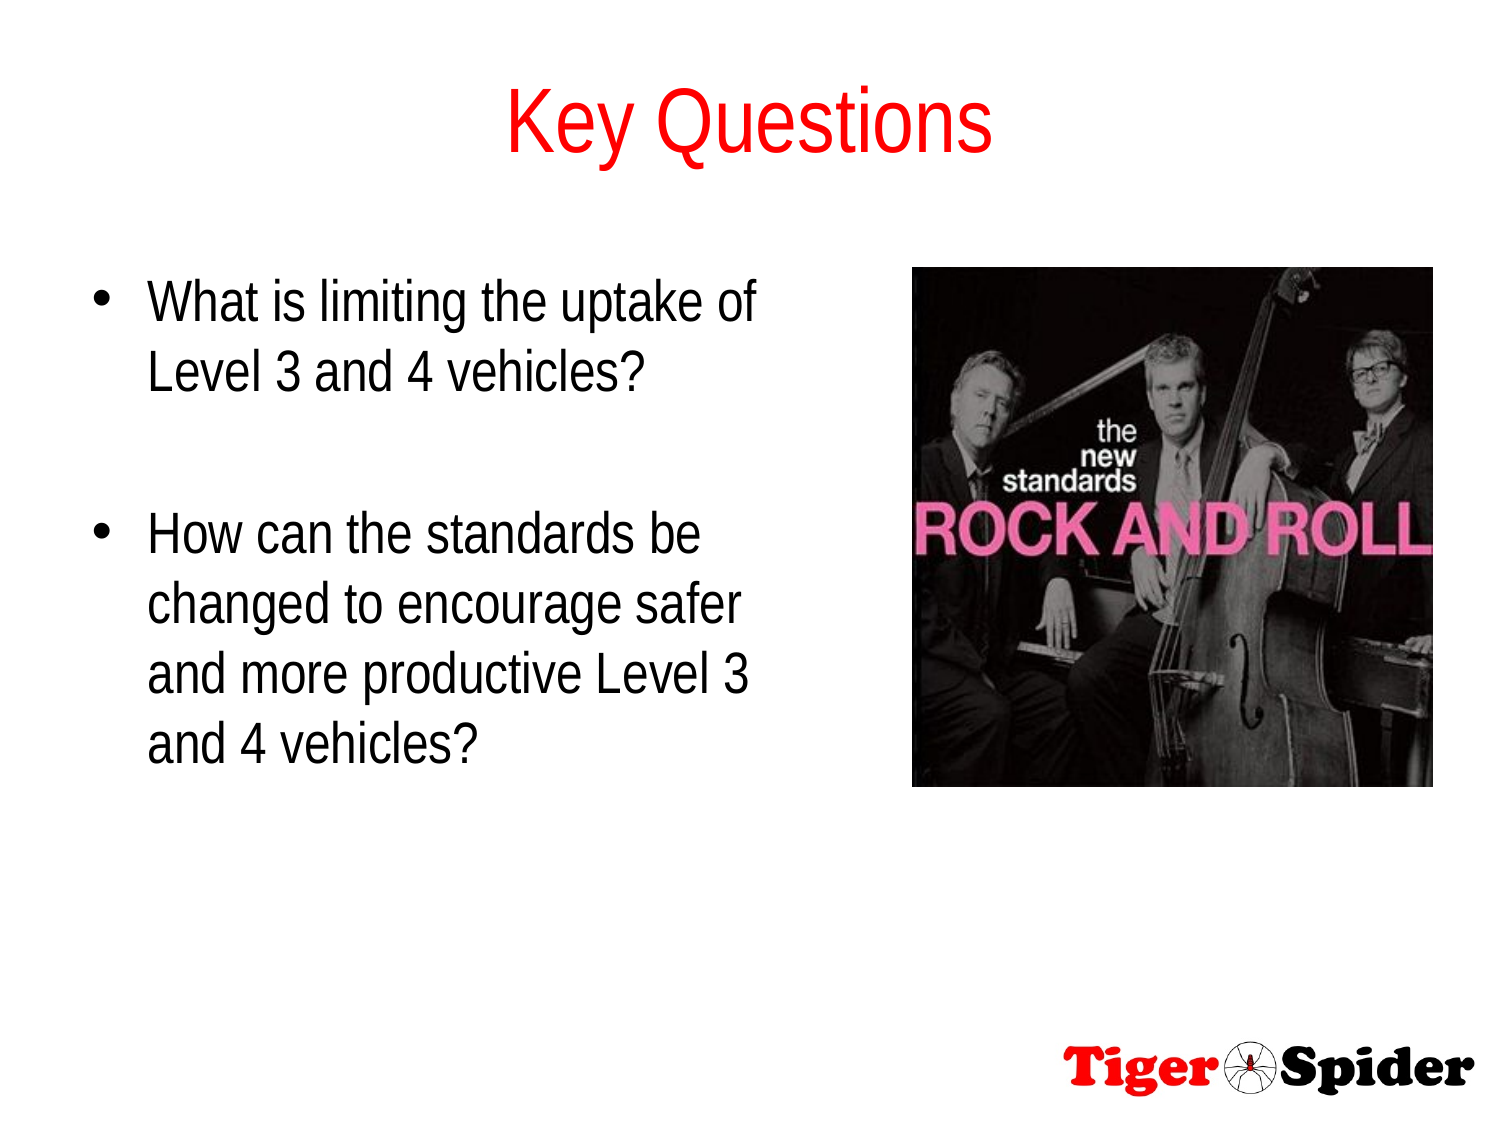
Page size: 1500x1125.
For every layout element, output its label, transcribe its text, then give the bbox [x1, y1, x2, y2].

list What is limiting the uptake of Level 3 and 4 vehicles? How can the standards be changed to encourage safer and more productive Level 3 and 4 vehicles? [76, 255, 847, 1016]
picture [912, 266, 1433, 788]
picture [1033, 1023, 1500, 1102]
title Key Questions [0, 0, 1500, 233]
